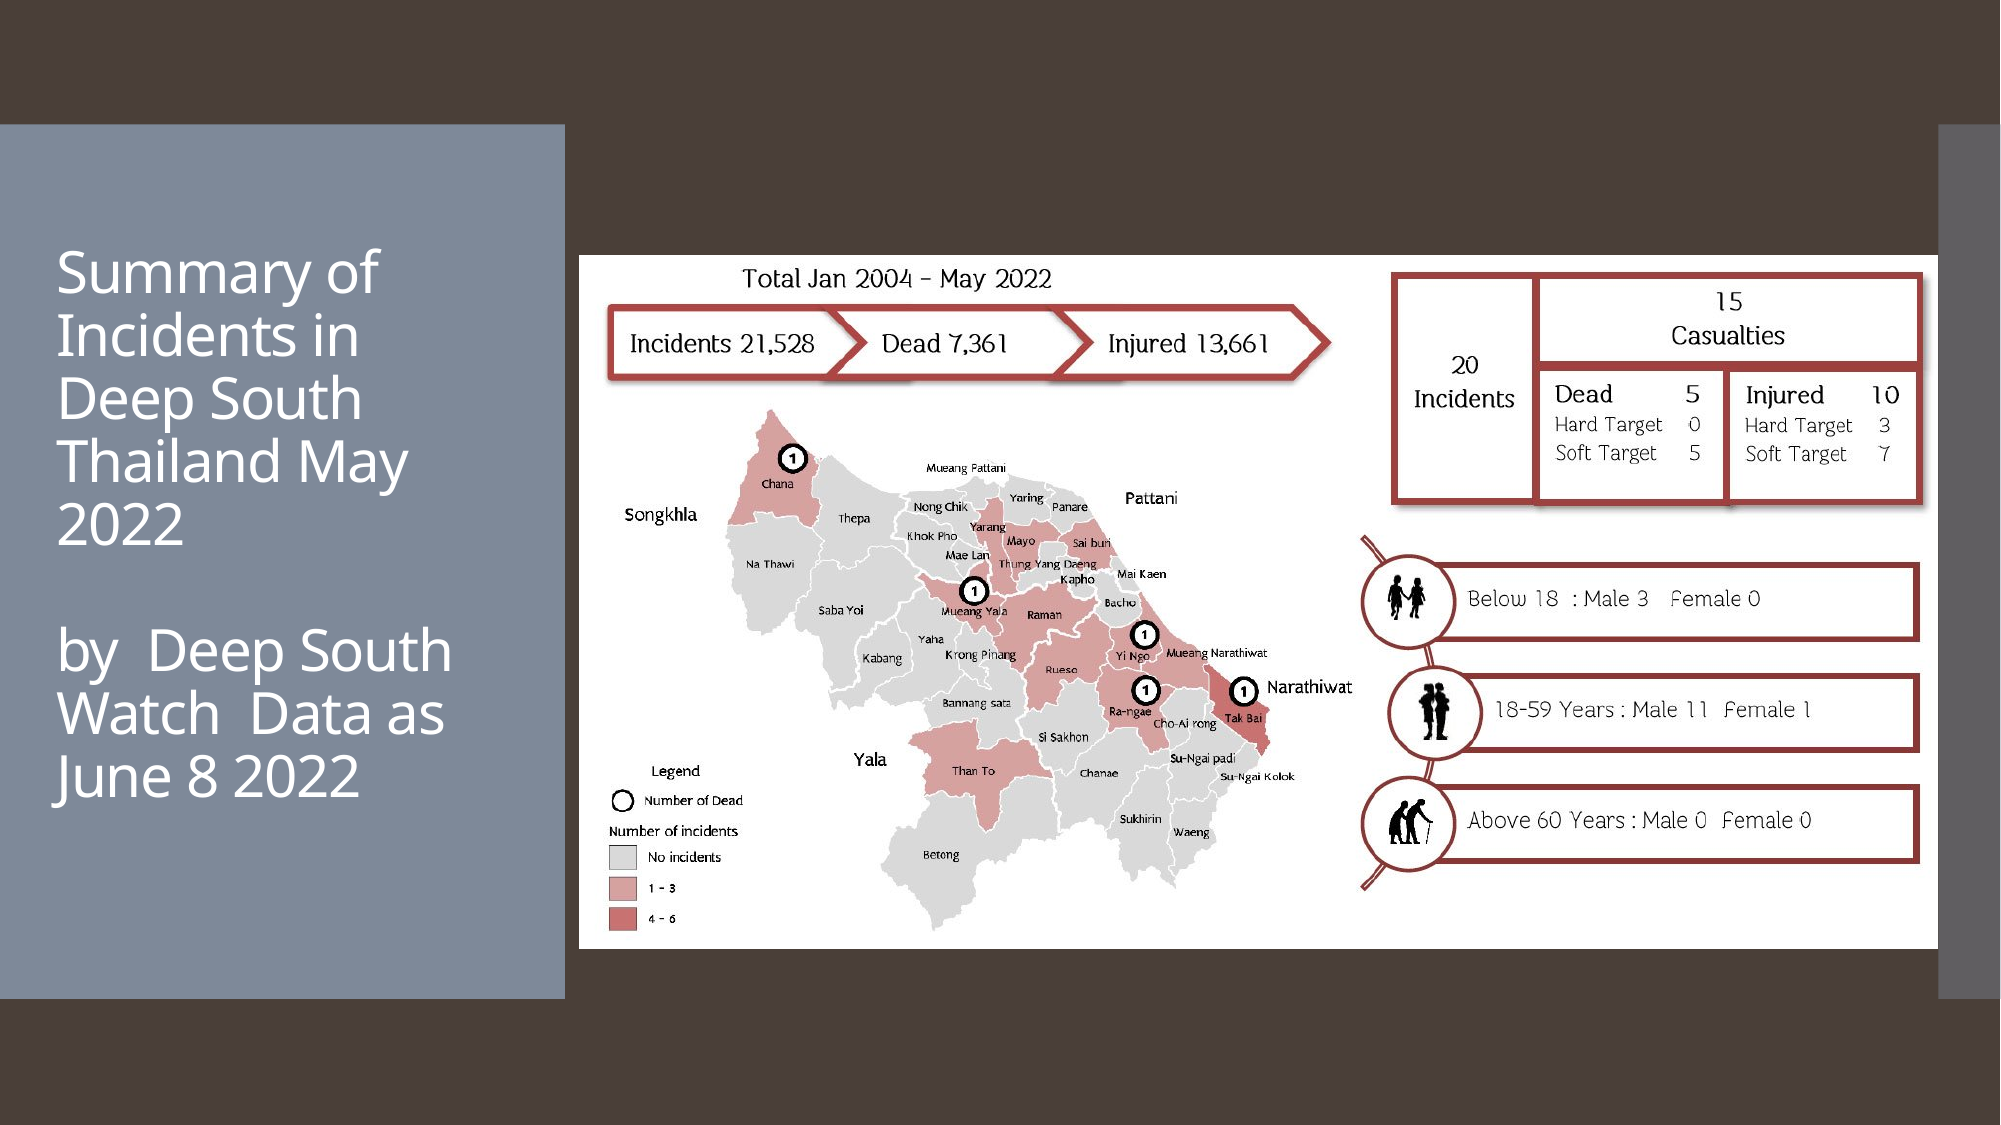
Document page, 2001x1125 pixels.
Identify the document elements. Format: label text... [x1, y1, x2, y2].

title Summary of Incidents in Deep South Thailand May 2022 by Deep South Watch Data as June 8 2022 [41, 184, 525, 940]
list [579, 255, 1938, 949]
